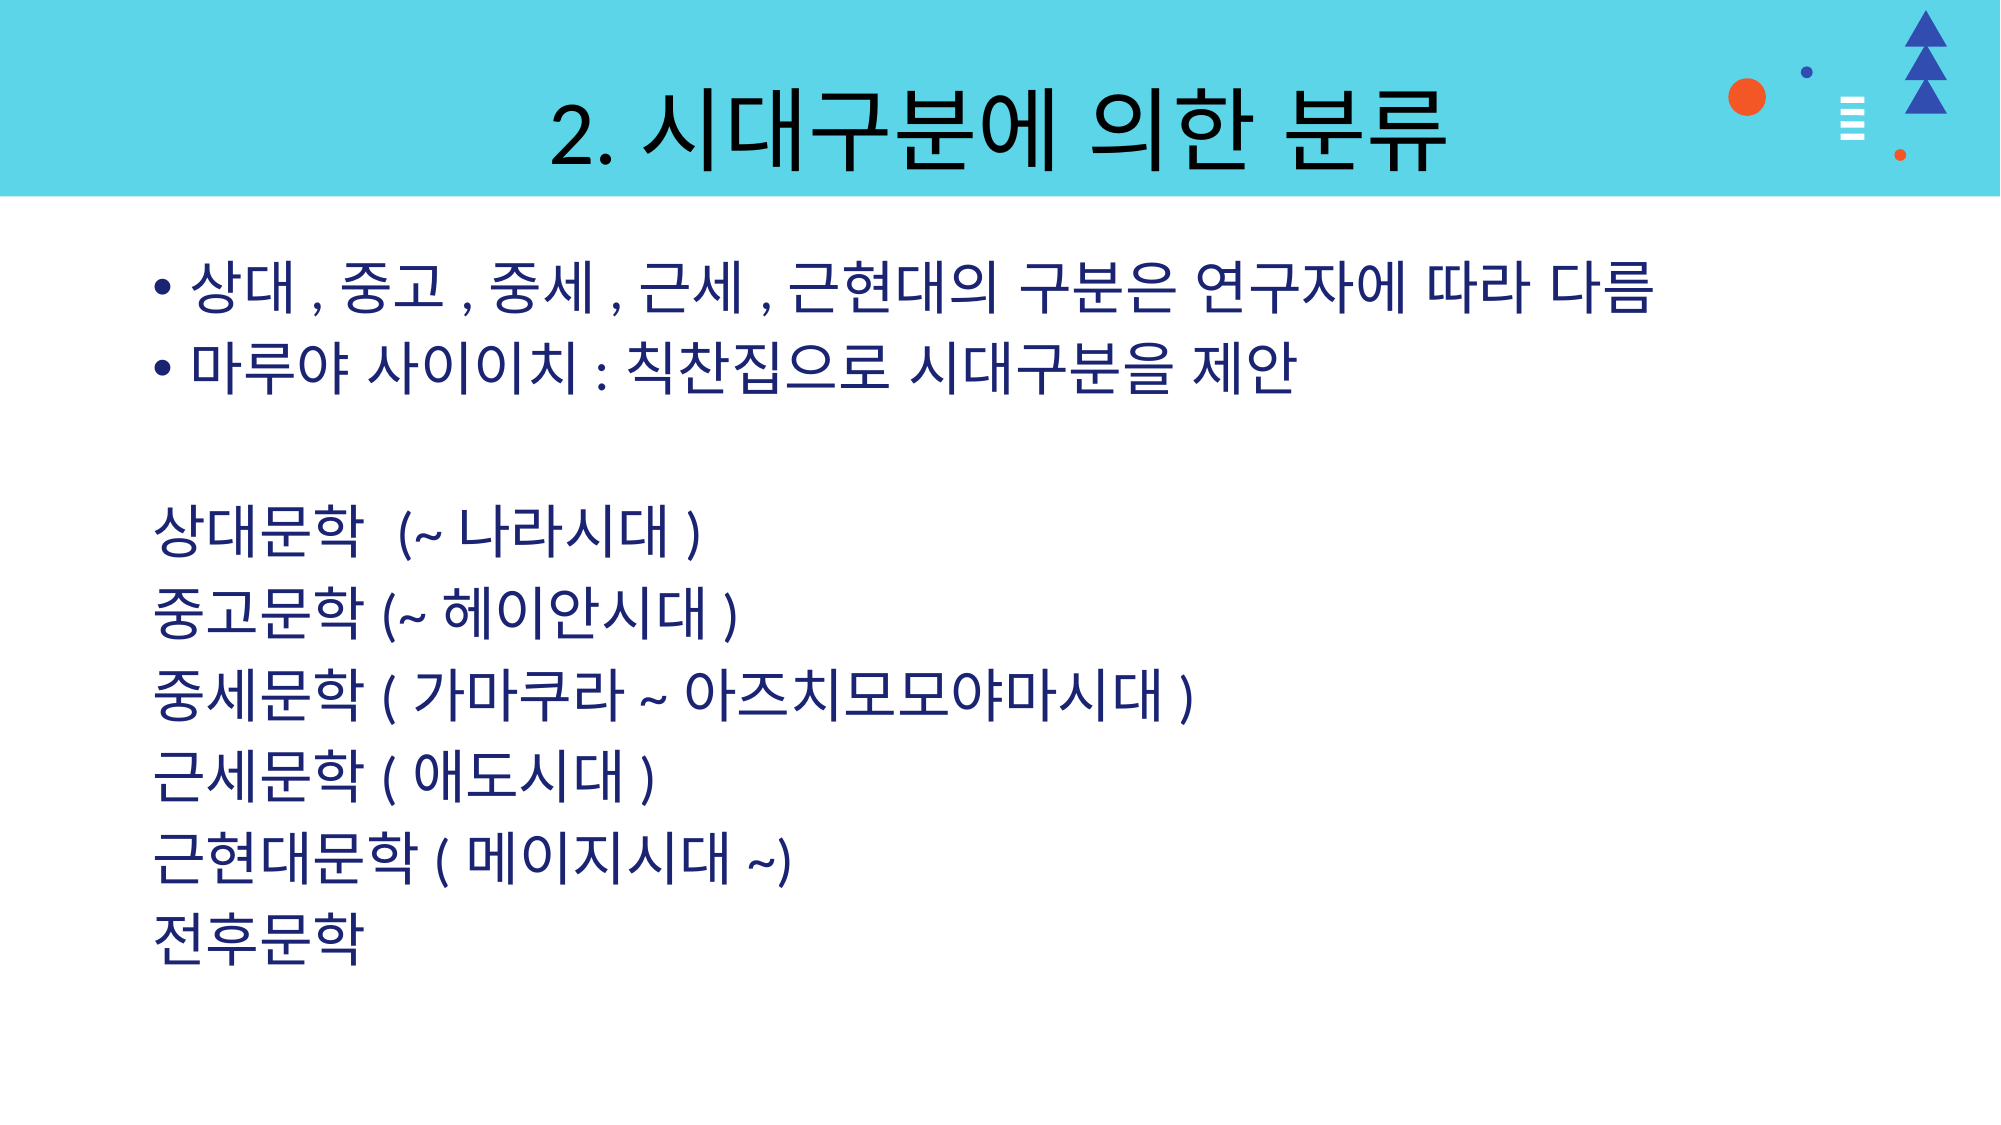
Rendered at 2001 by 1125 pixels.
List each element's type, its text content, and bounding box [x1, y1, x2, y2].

list 상대,중고,중세,근세,근현대의 구분은 연구자에 따라 다름 마루야 사이이치:칙찬집으로 시대구분을 제안 상대문학 (~나라시대) 중고문학(~헤이안시대) 중세문학(가마쿠라~아즈치모모야마시대) 근세문학(애도시대) 근현대문학(메이지시대~) 전후문학 [137, 243, 1863, 1014]
title 2.시대구분에 의한 분류 [137, 59, 1863, 197]
